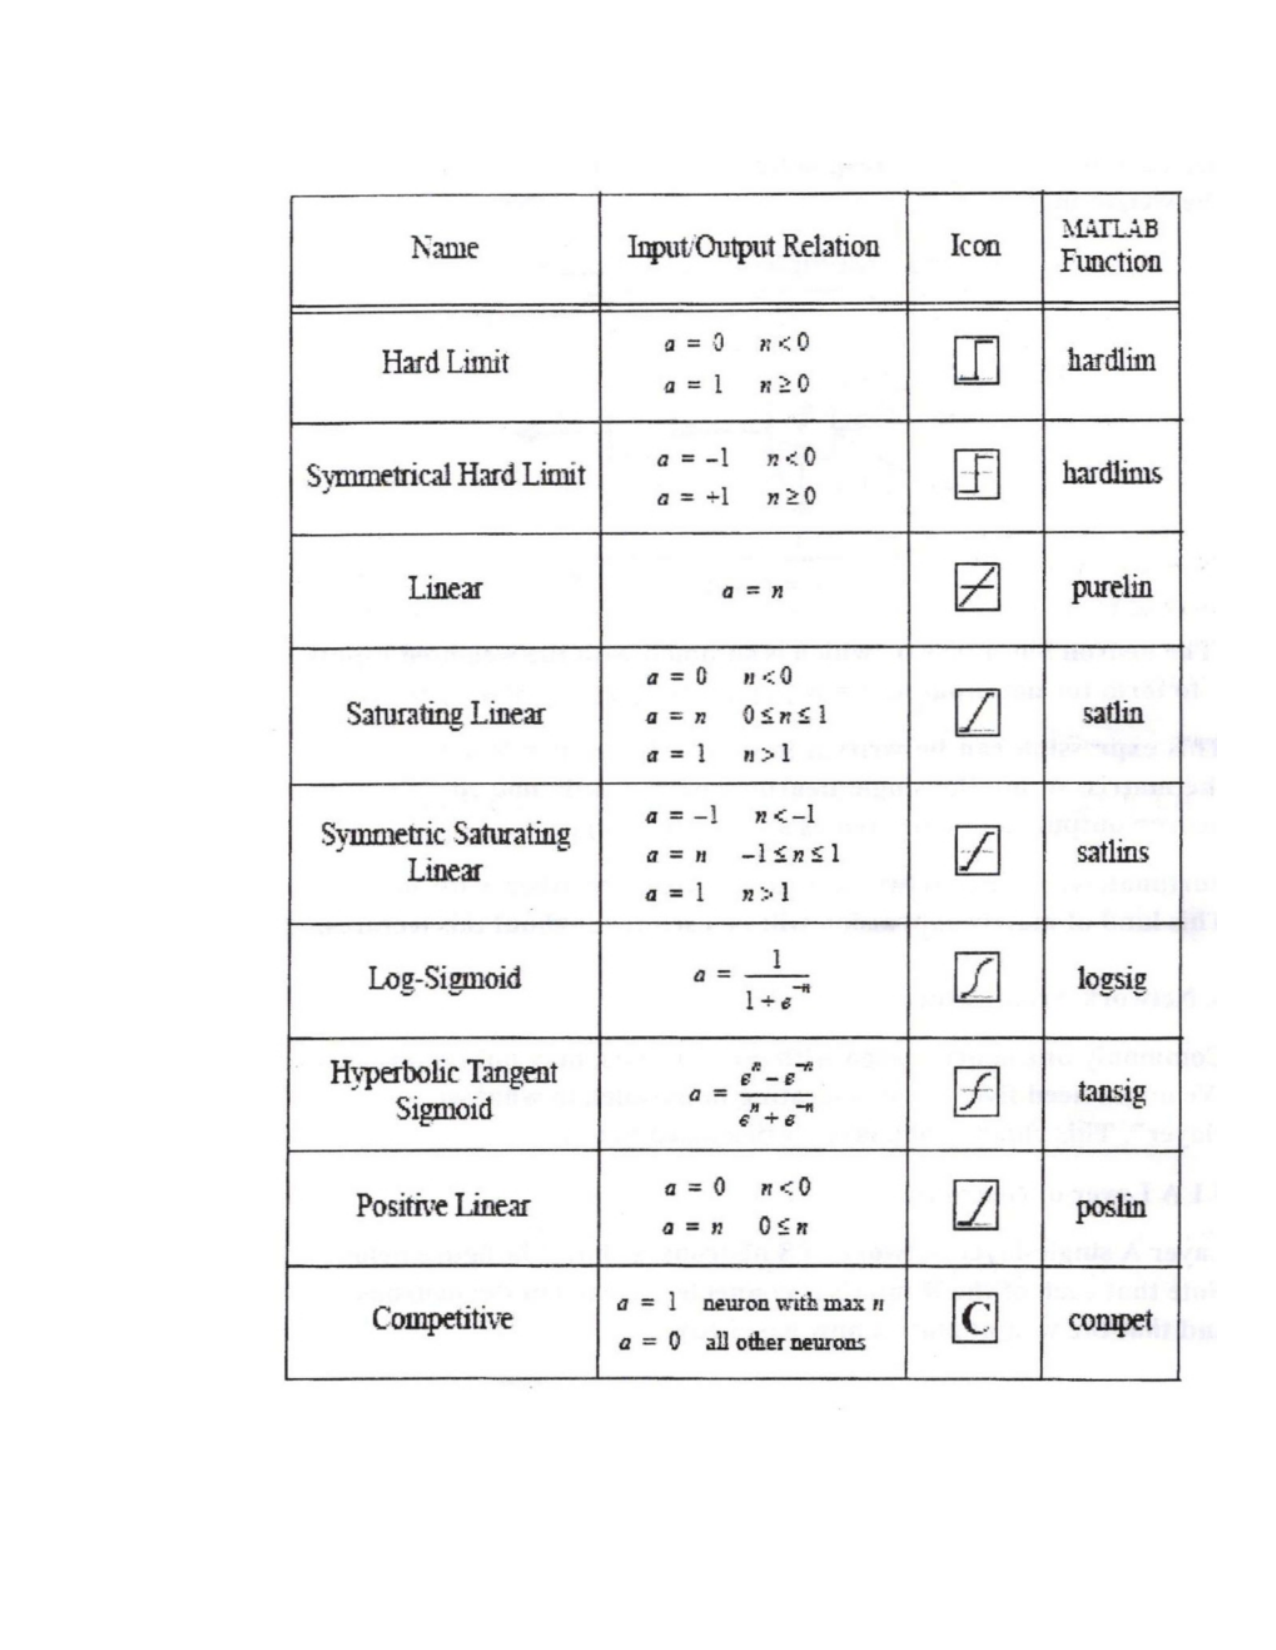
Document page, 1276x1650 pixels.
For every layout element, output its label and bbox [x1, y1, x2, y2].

picture [262, 148, 1217, 1412]
